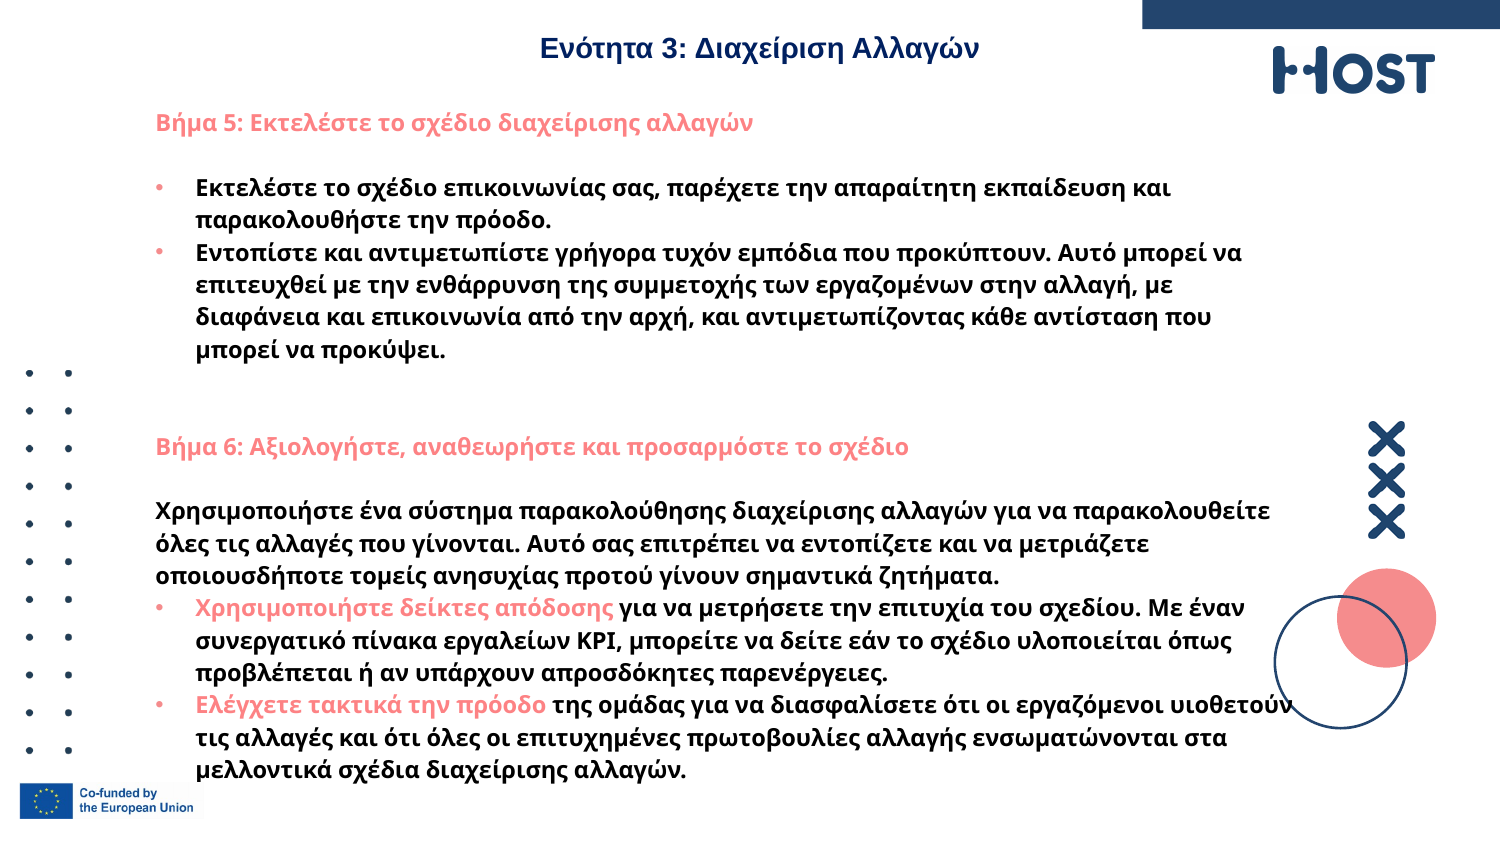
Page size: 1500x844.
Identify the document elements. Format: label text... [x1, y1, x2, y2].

picture [1368, 421, 1405, 539]
list Βήμα 5: Εκτελέστε το σχέδιο διαχείρισης αλλαγών Εκτελέστε το σχέδιο επικοινωνίας σας, παρέχετε την απαραίτητη εκπαίδευση και παρακολουθήστε την πρόοδο. Εντοπίστε και αντιμετωπίστε γρήγορα τυχόν εμπόδια που προκύπτουν. Αυτό μπορεί να επιτευχθεί με την ενθάρρυνση της συμμετοχής των εργαζομένων στην αλλαγή, με διαφάνεια και επικοινωνία από την αρχή, και αντιμετωπίζοντας κάθε αντίσταση που μπορεί να προκύψει. Βήμα 6: Αξιολογήστε, αναθεωρήστε και προσαρμόστε το σχέδιο Χρησιμοποιήστε ένα σύστημα παρακολούθησης διαχείρισης αλλαγών για να παρακολουθείτε όλες τις αλλαγές που γίνονται. Αυτό σας επιτρέπει να εντοπίζετε και να μετριάζετε οποιουσδήποτε τομείς ανησυχίας προτού γίνουν σημαντικά ζητήματα. Χρησιμοποιήστε δείκτες απόδοσης για να μετρήσετε την επιτυχία του σχεδίου. Με έναν συνεργατικό πίνακα εργαλείων KPI, μπορείτε να δείτε εάν το σχέδιο υλοποιείται όπως προβλέπεται ή αν υπάρχουν απροσδόκητες παρενέργειες. Ελέγχετε τακτικά την πρόοδο της ομάδας για να διασφαλίσετε ότι οι εργαζόμενοι υιοθετούν τις αλλαγές και ότι όλες οι επιτυχημένες πρωτοβουλίες αλλαγής ενσωματώνονται στα μελλοντικά σχέδια διαχείρισης αλλαγών. [140, 88, 1317, 812]
picture [0, 370, 204, 820]
text_box Ενότητα 3: Διαχείριση Αλλαγών [525, 10, 996, 73]
picture [1273, 46, 1435, 94]
